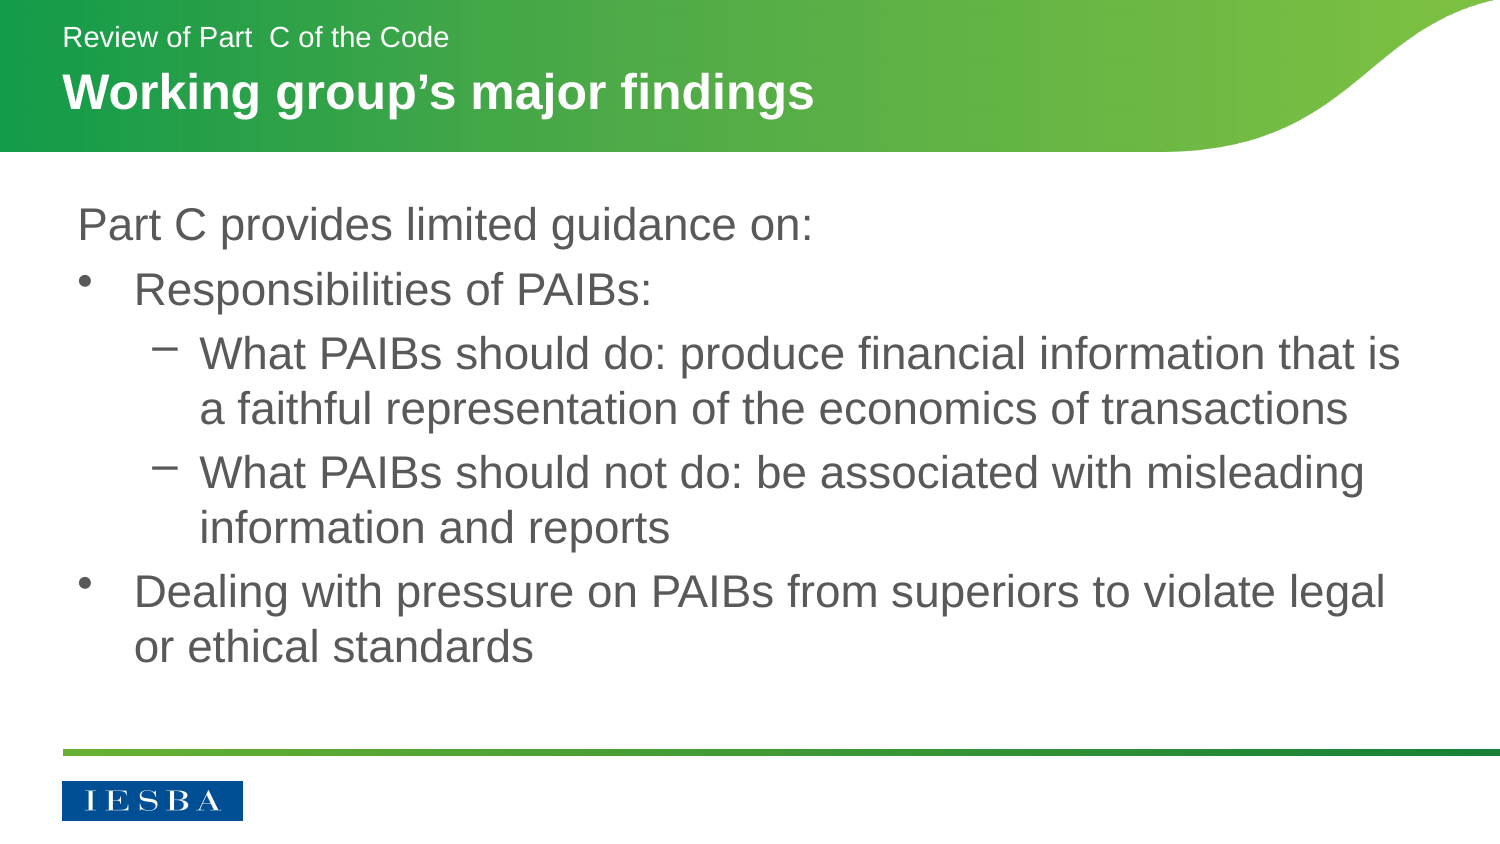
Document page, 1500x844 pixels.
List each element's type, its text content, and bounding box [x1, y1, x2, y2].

subtitle Review of Part C of the Code [62, 18, 500, 47]
list Part C provides limited guidance on: Responsibilities of PAIBs: What PAIBs should do: produce financial information that is a faithful representation of the economics of transactions What PAIBs should not do: be associated with misleading information and reports Dealing with pressure on PAIBs from superiors to violate legal or ethical standards [62, 187, 1450, 694]
title Working group’s major findings [62, 56, 1300, 122]
picture [62, 781, 243, 821]
picture [0, 0, 1497, 152]
